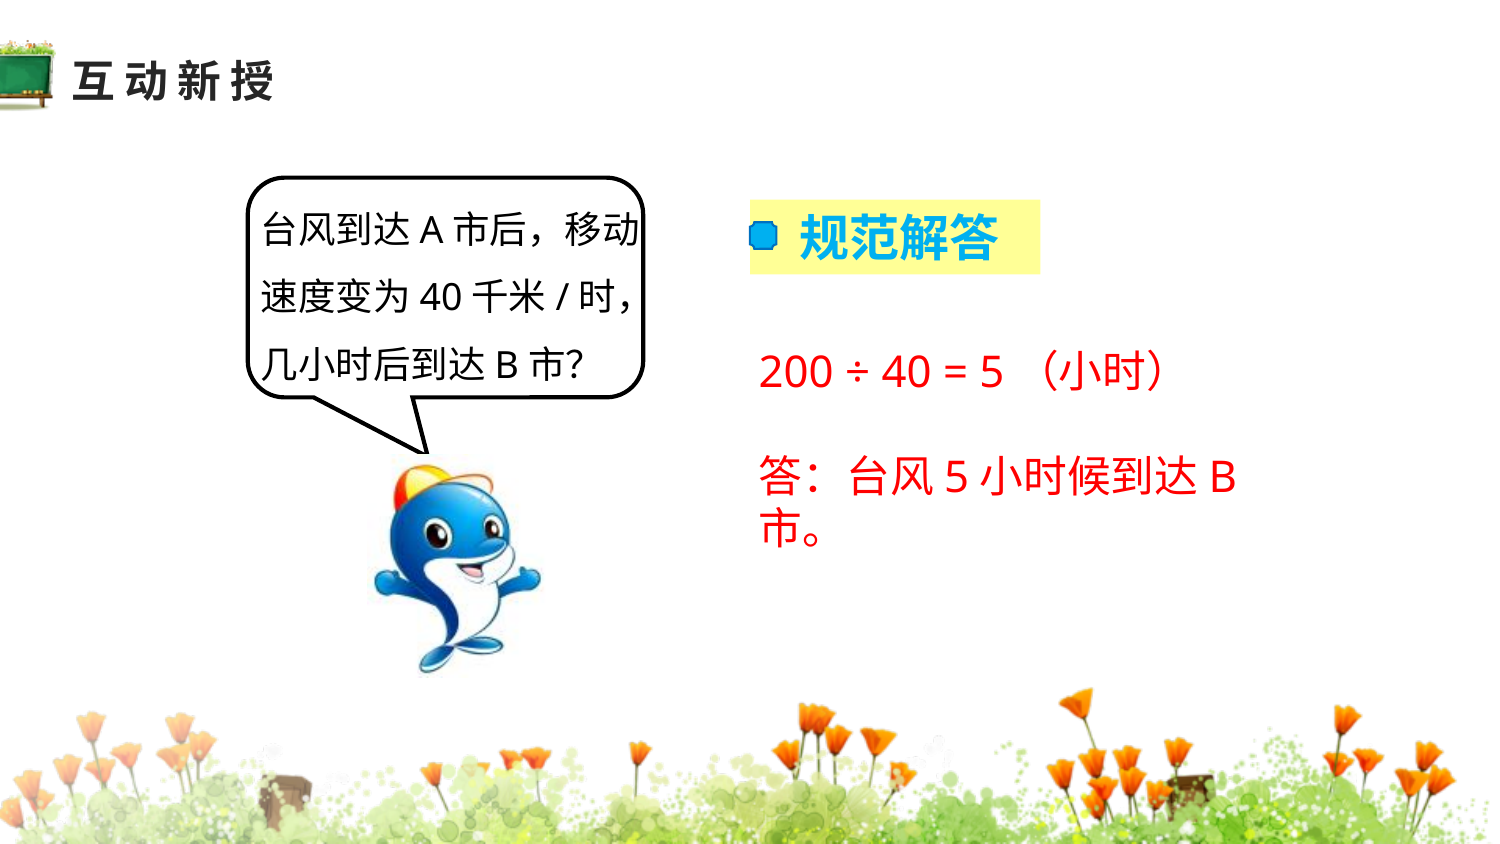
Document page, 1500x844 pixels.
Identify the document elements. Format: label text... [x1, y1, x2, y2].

text_box 200 ÷ 40 = 5（小时） 答：台风5小时候到达B市。 [747, 337, 1287, 559]
picture [367, 454, 552, 678]
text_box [749, 199, 1041, 276]
text_box [247, 177, 644, 454]
text_box 台风到达A市后，移动 速度变为40千米/时， 几小时后到达B市？ [612, 177, 665, 392]
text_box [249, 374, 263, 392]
picture [0, 28, 56, 122]
text_box 台风到达A市后，移动 速度变为40千米/时， 几小时后到达B市？ [249, 177, 279, 201]
text_box 互动新授 [43, 47, 304, 112]
picture [0, 680, 1500, 844]
